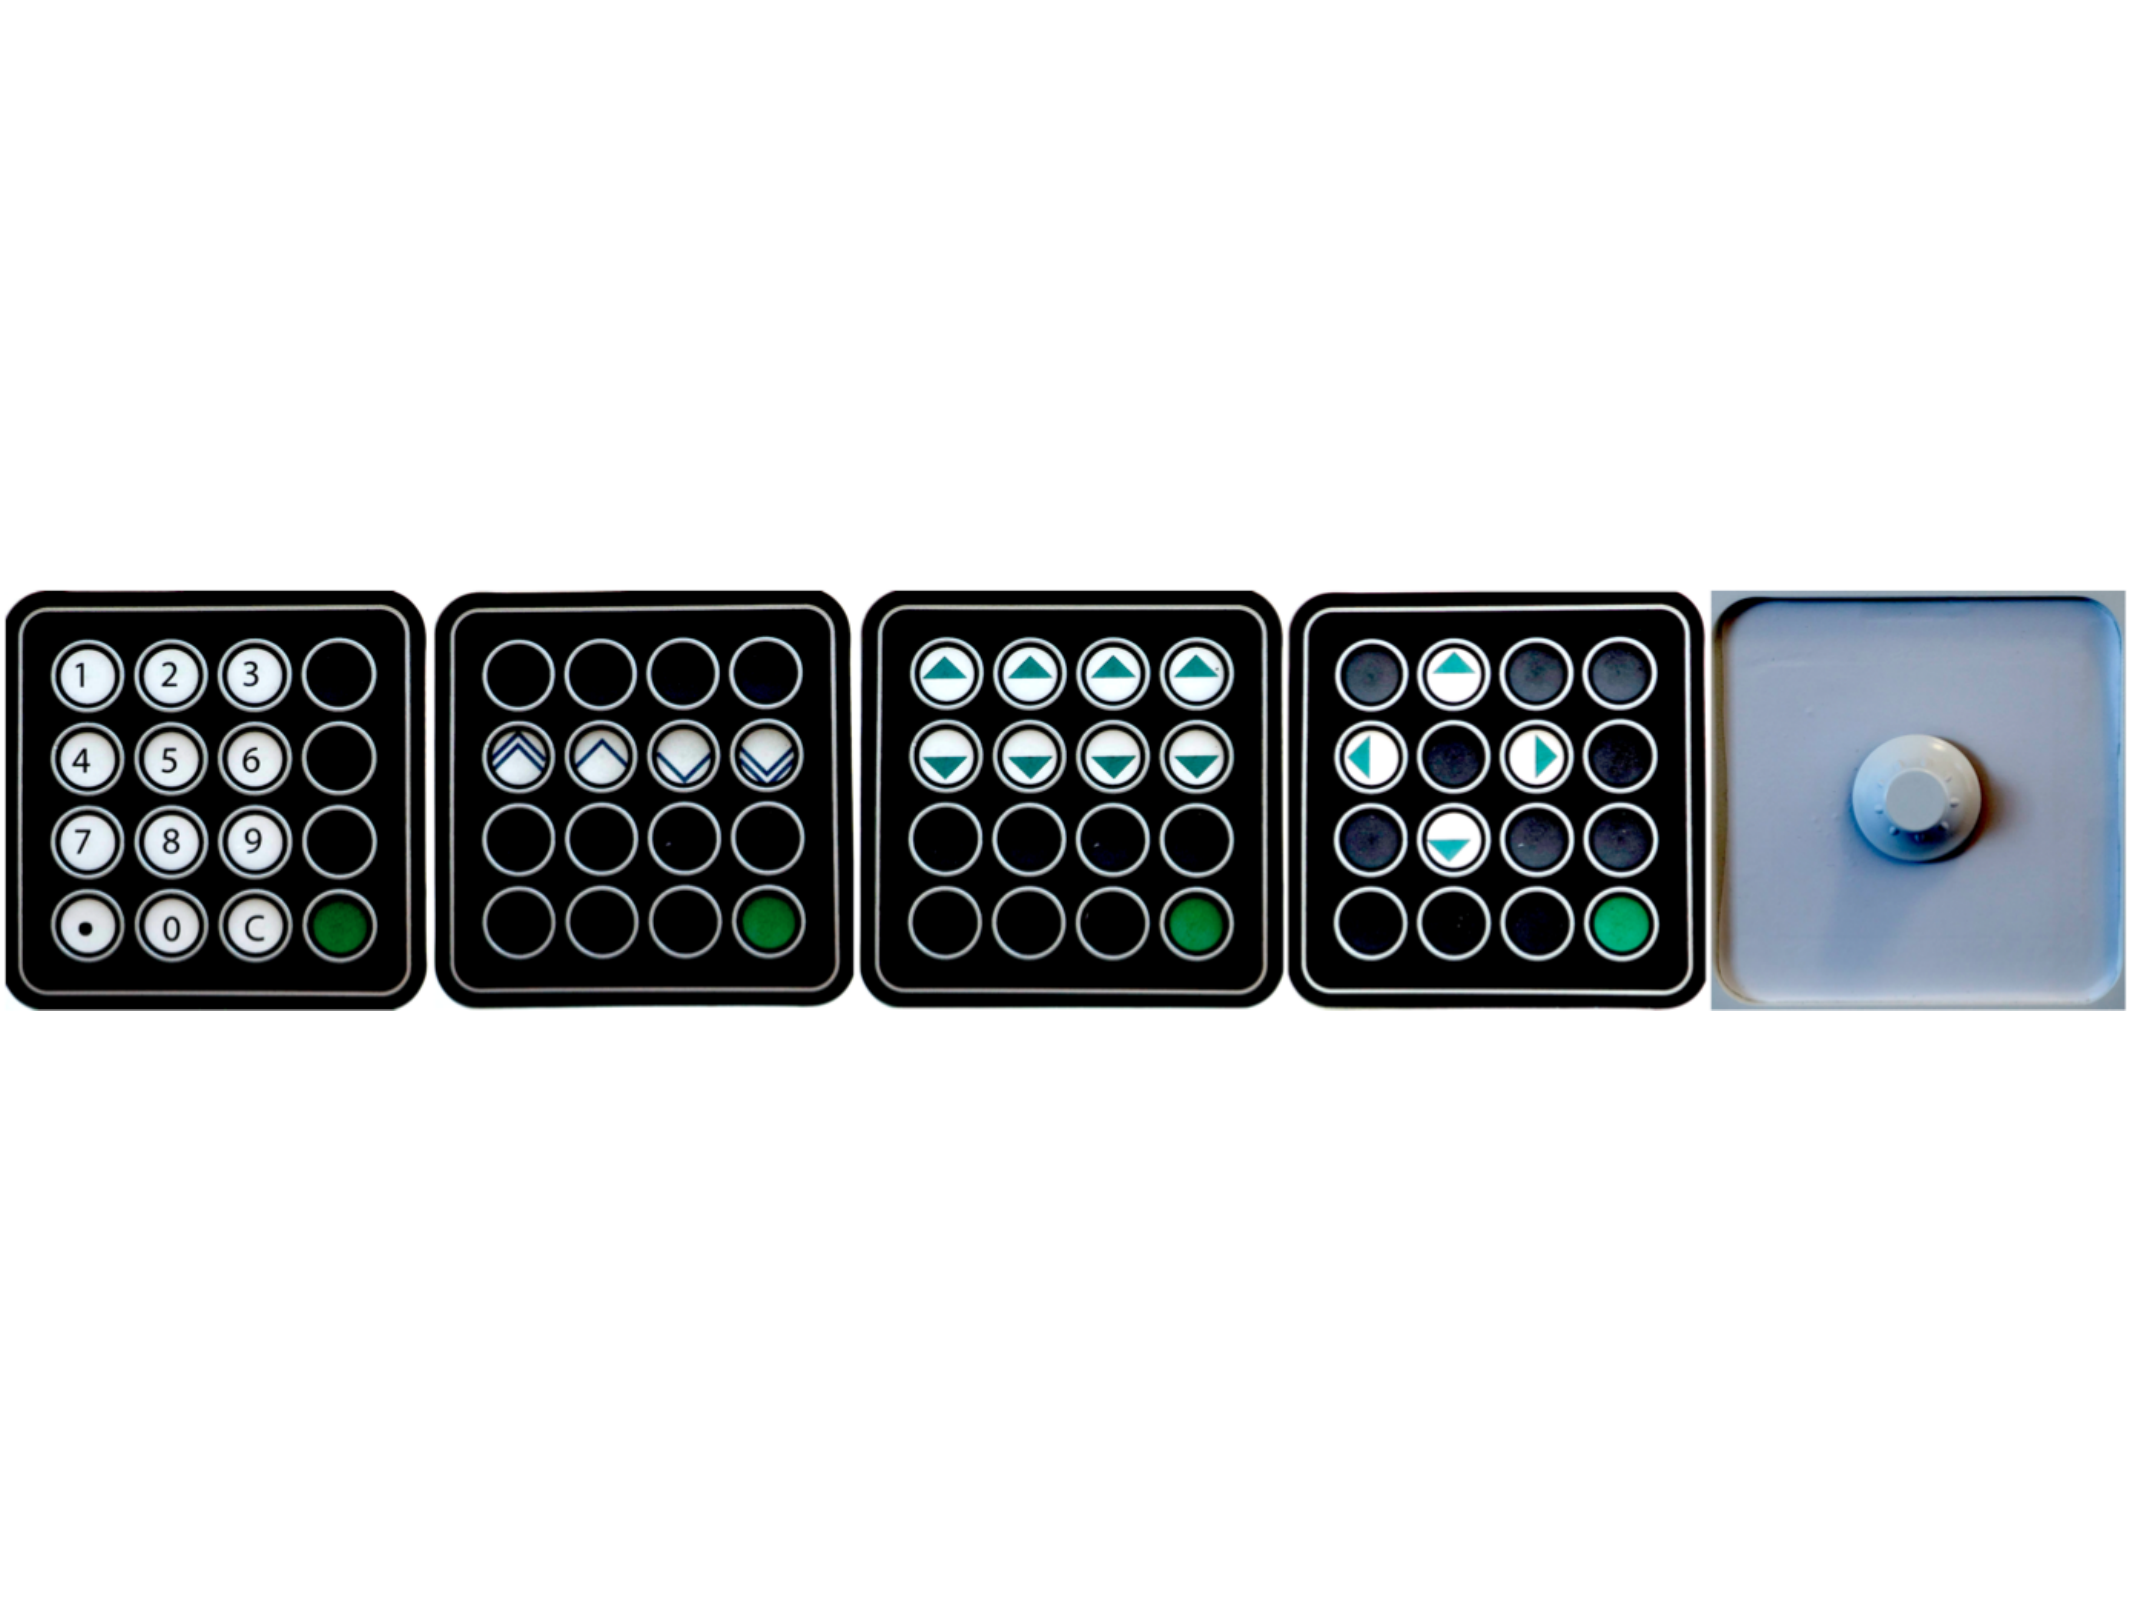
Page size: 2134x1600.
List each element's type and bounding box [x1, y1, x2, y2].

picture [0, 588, 2134, 1012]
